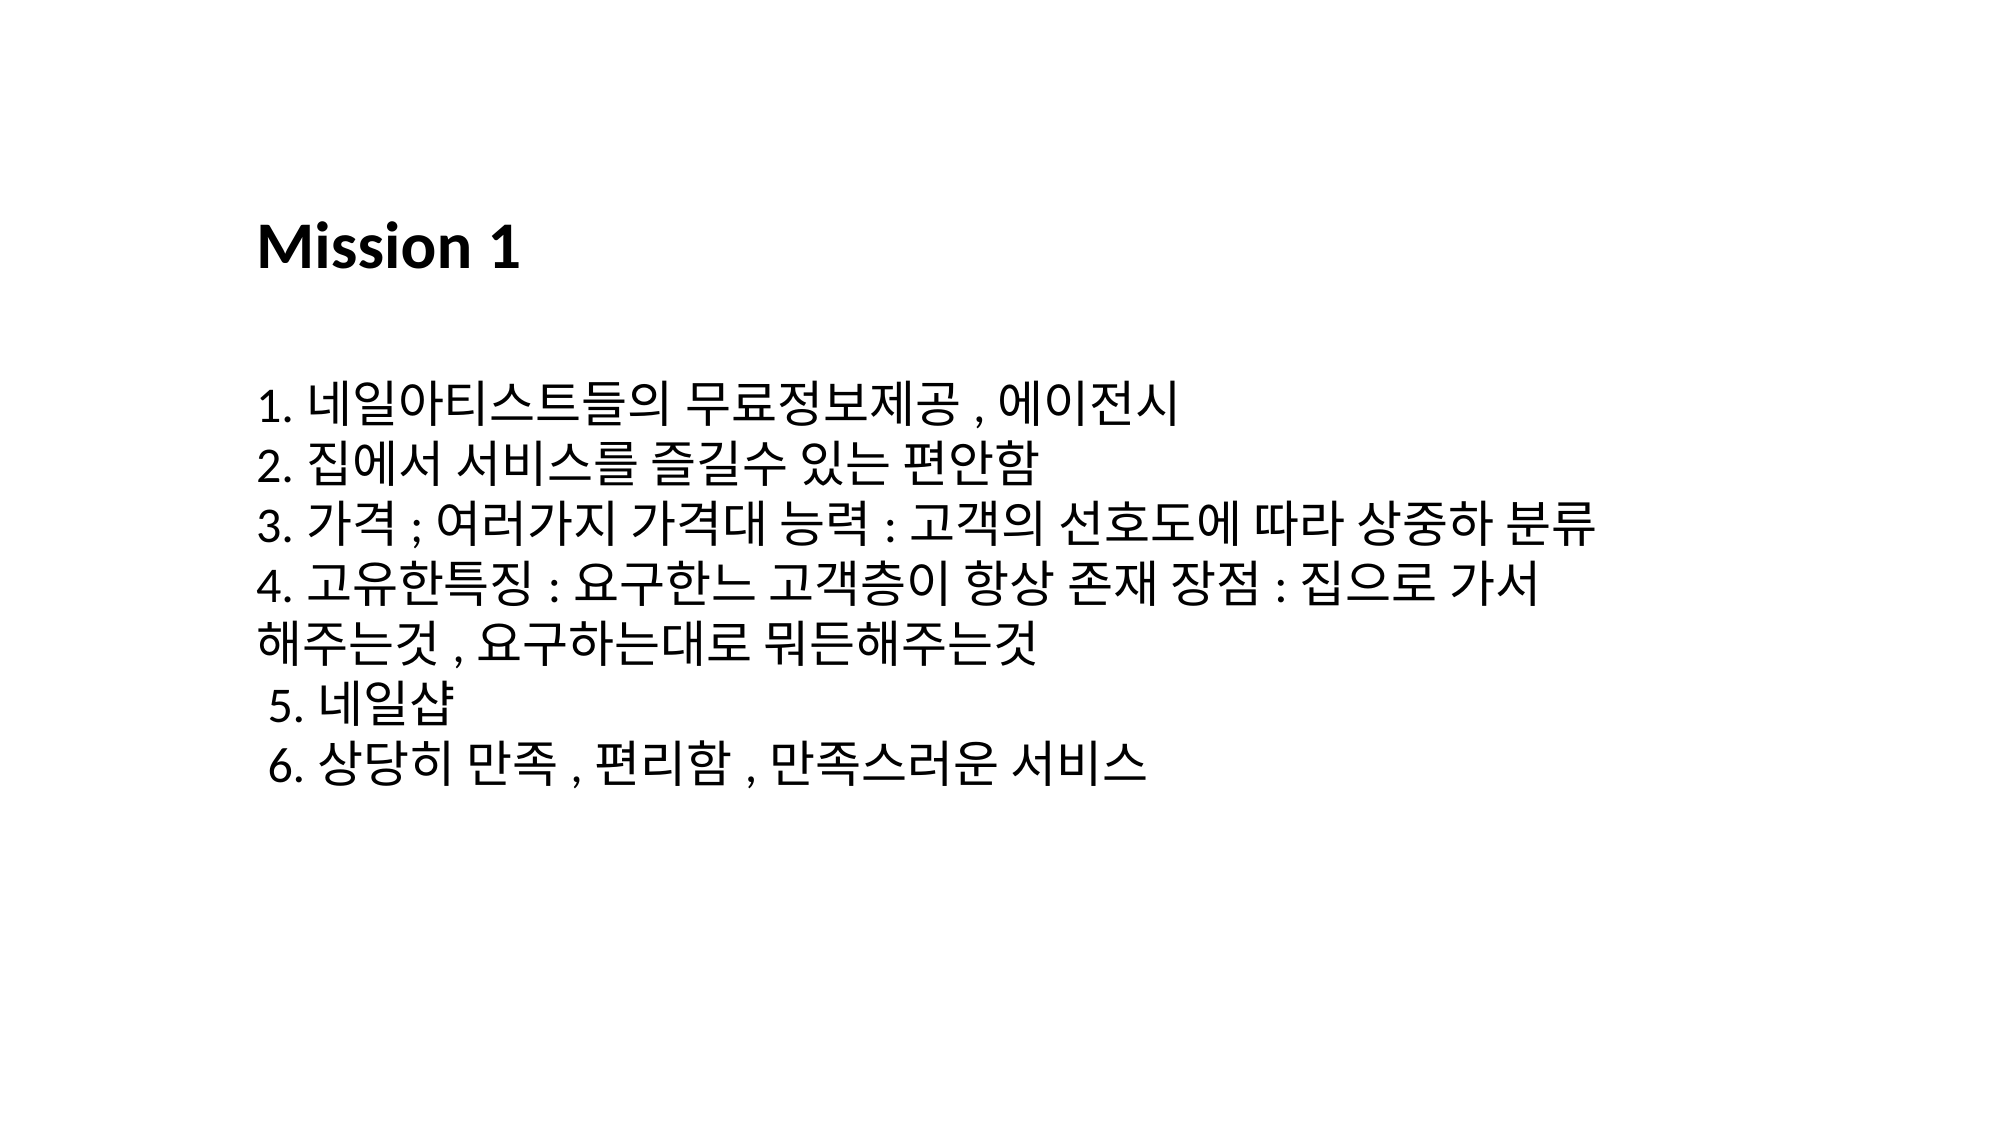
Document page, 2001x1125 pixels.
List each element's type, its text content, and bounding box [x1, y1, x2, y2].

text_box Mission 1 1.네일아티스트들의 무료정보제공,에이전시 2.집에서 서비스를 즐길수 있는 편안함 3.가격;여러가지 가격대 능력:고객의 선호도에 따라 상중하 분류 4.고유한특징:요구한느 고객층이 항상 존재 장점:집으로 가서 해주는것,요구하는대로 뭐든해주는것 5.네일샵 6.상당히 만족,편리함,만족스러운 서비스 [241, 194, 1641, 800]
